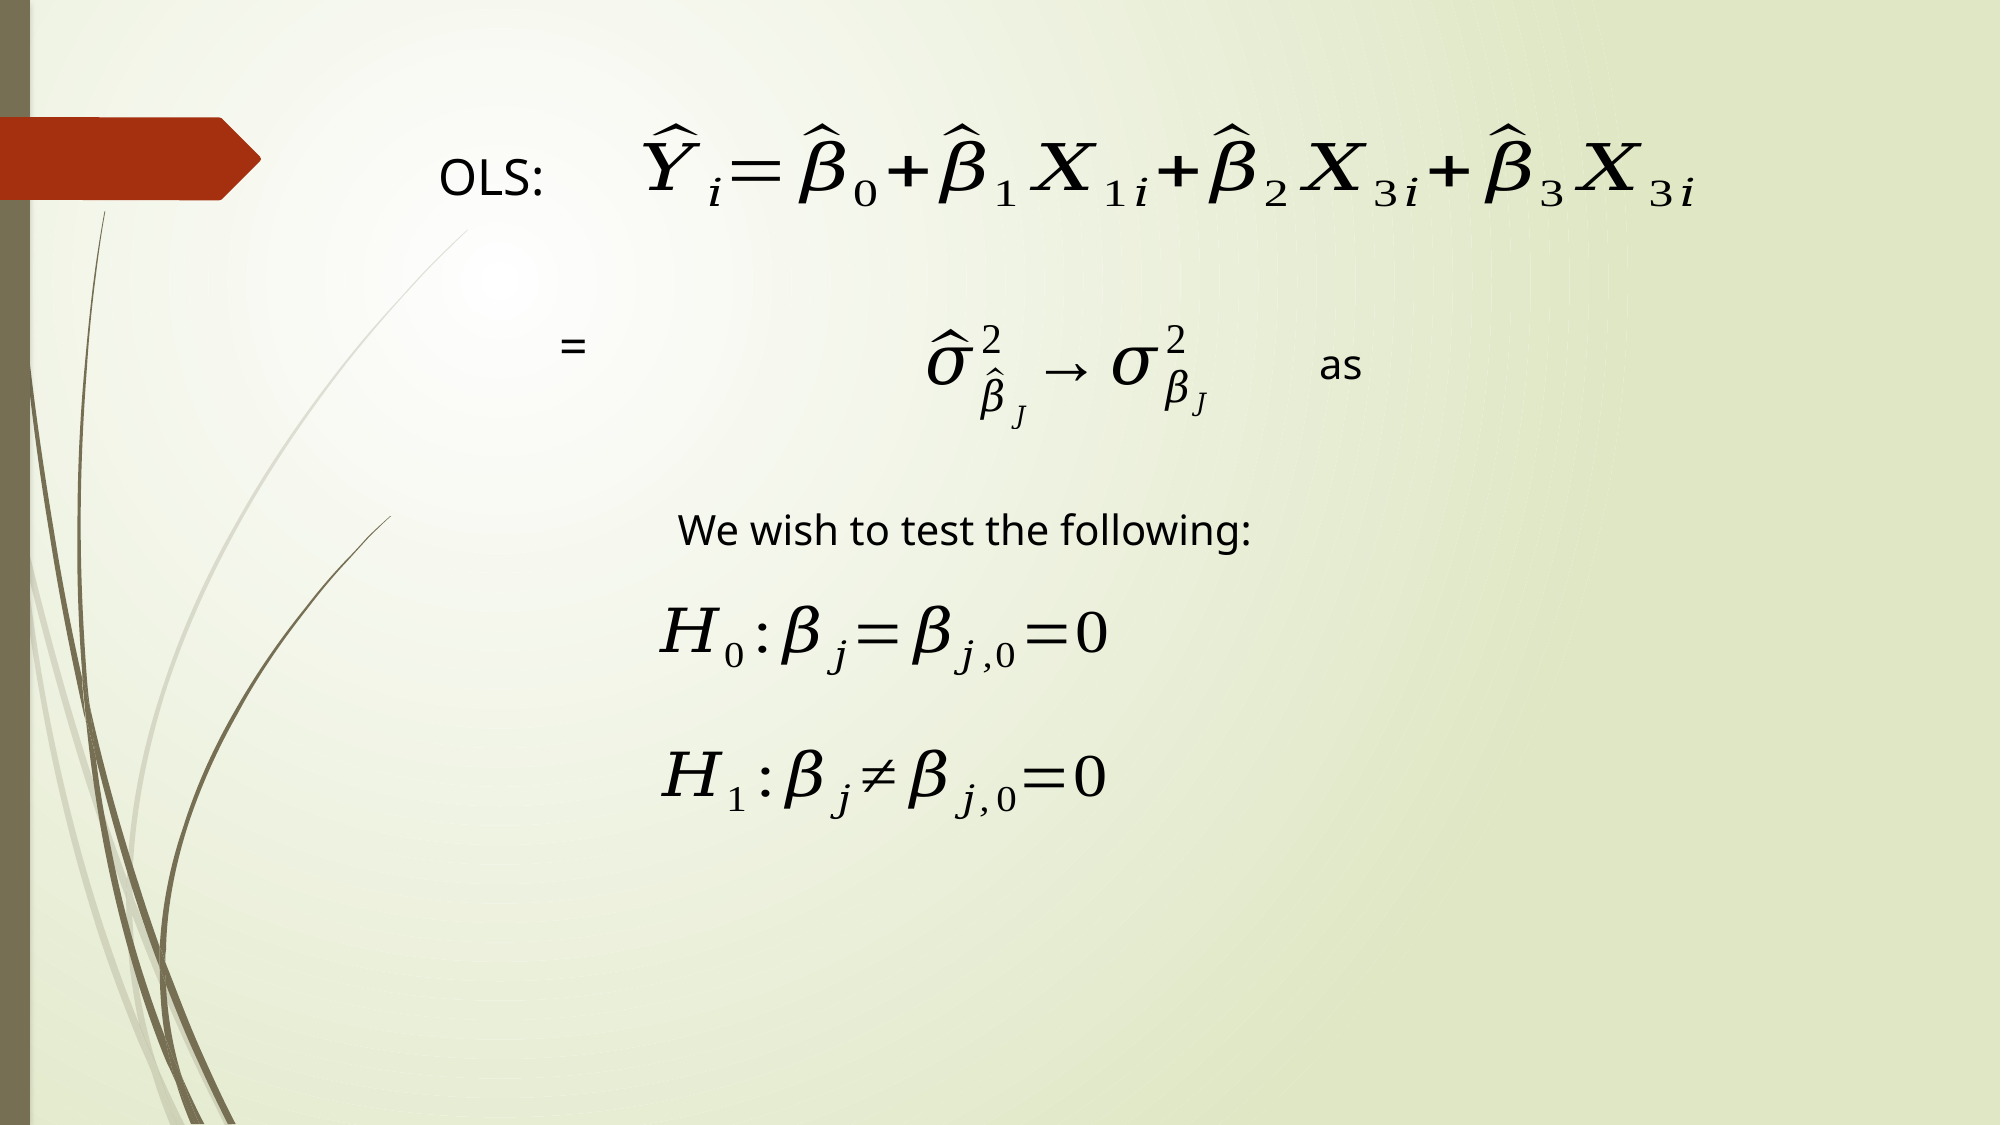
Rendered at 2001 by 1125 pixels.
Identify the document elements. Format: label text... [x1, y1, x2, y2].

text_box OLS: [423, 138, 573, 213]
text_box We wish to test the following: [662, 496, 1267, 561]
